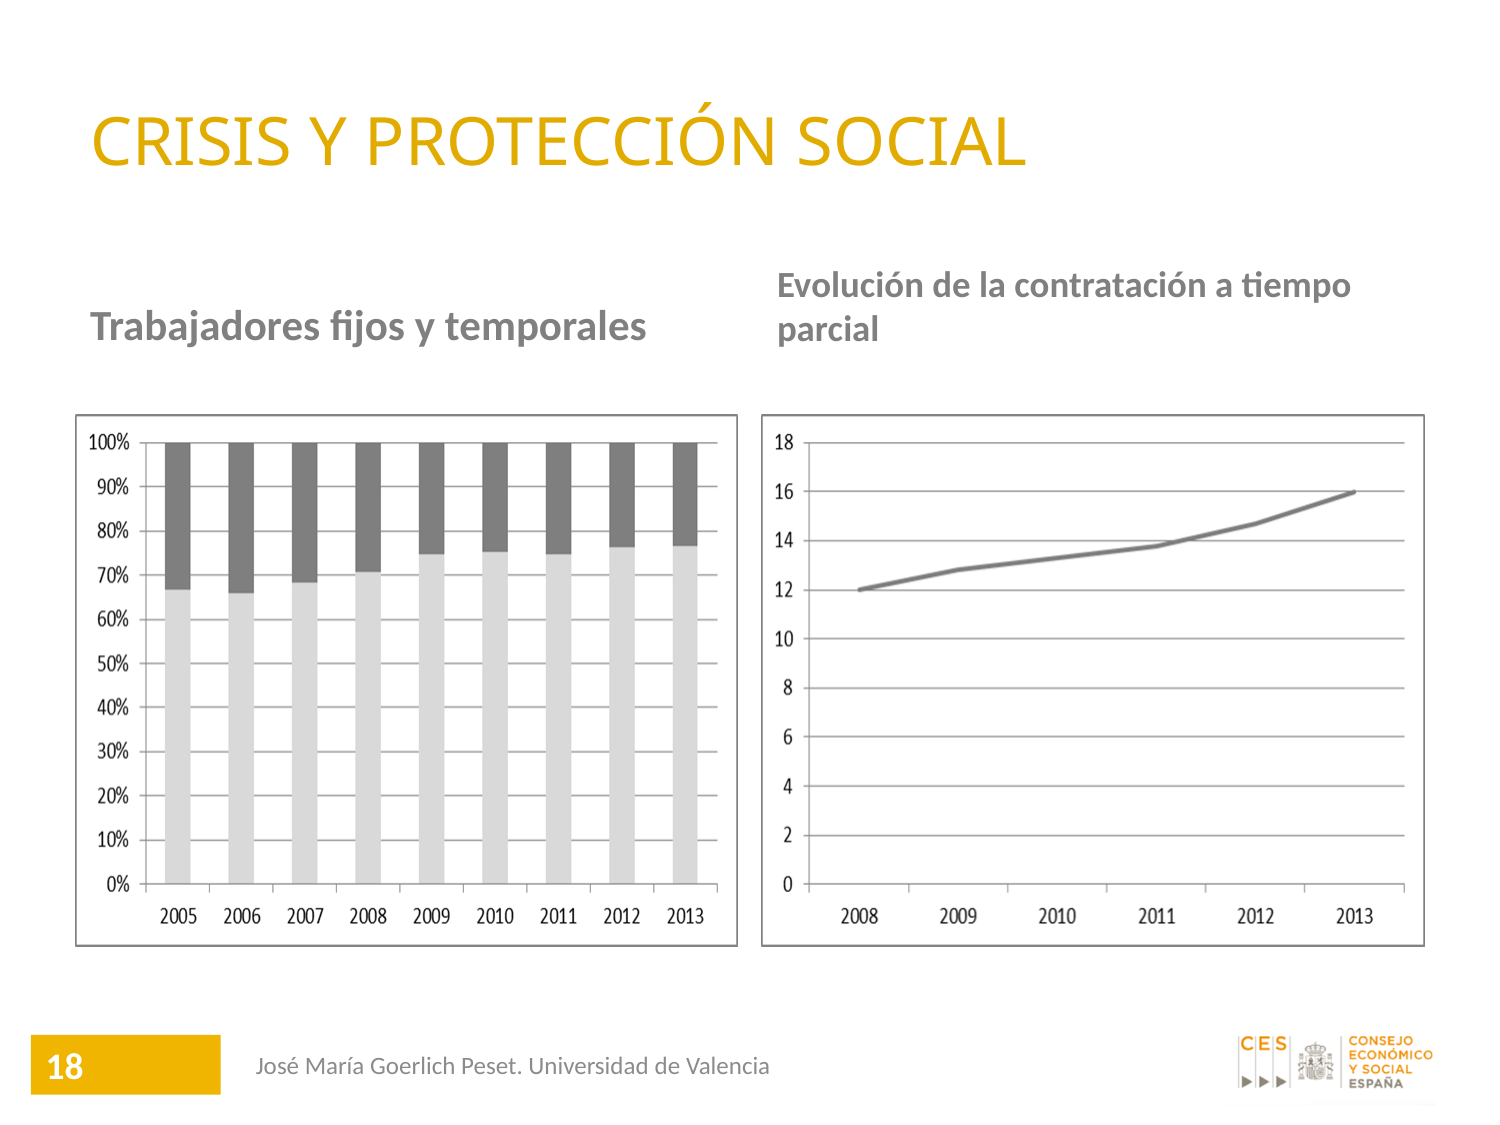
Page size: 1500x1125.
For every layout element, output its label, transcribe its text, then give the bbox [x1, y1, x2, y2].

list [74, 414, 738, 947]
list Trabajadores fijos y temporales [75, 251, 738, 357]
picture [1222, 1017, 1436, 1106]
title Crisis y protección social [75, 45, 1425, 233]
footer José María Goerlich Peset. Universidad de Valencia [206, 1035, 821, 1095]
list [761, 414, 1426, 948]
list Evolución de la contratación a tiempo parcial [761, 251, 1425, 357]
